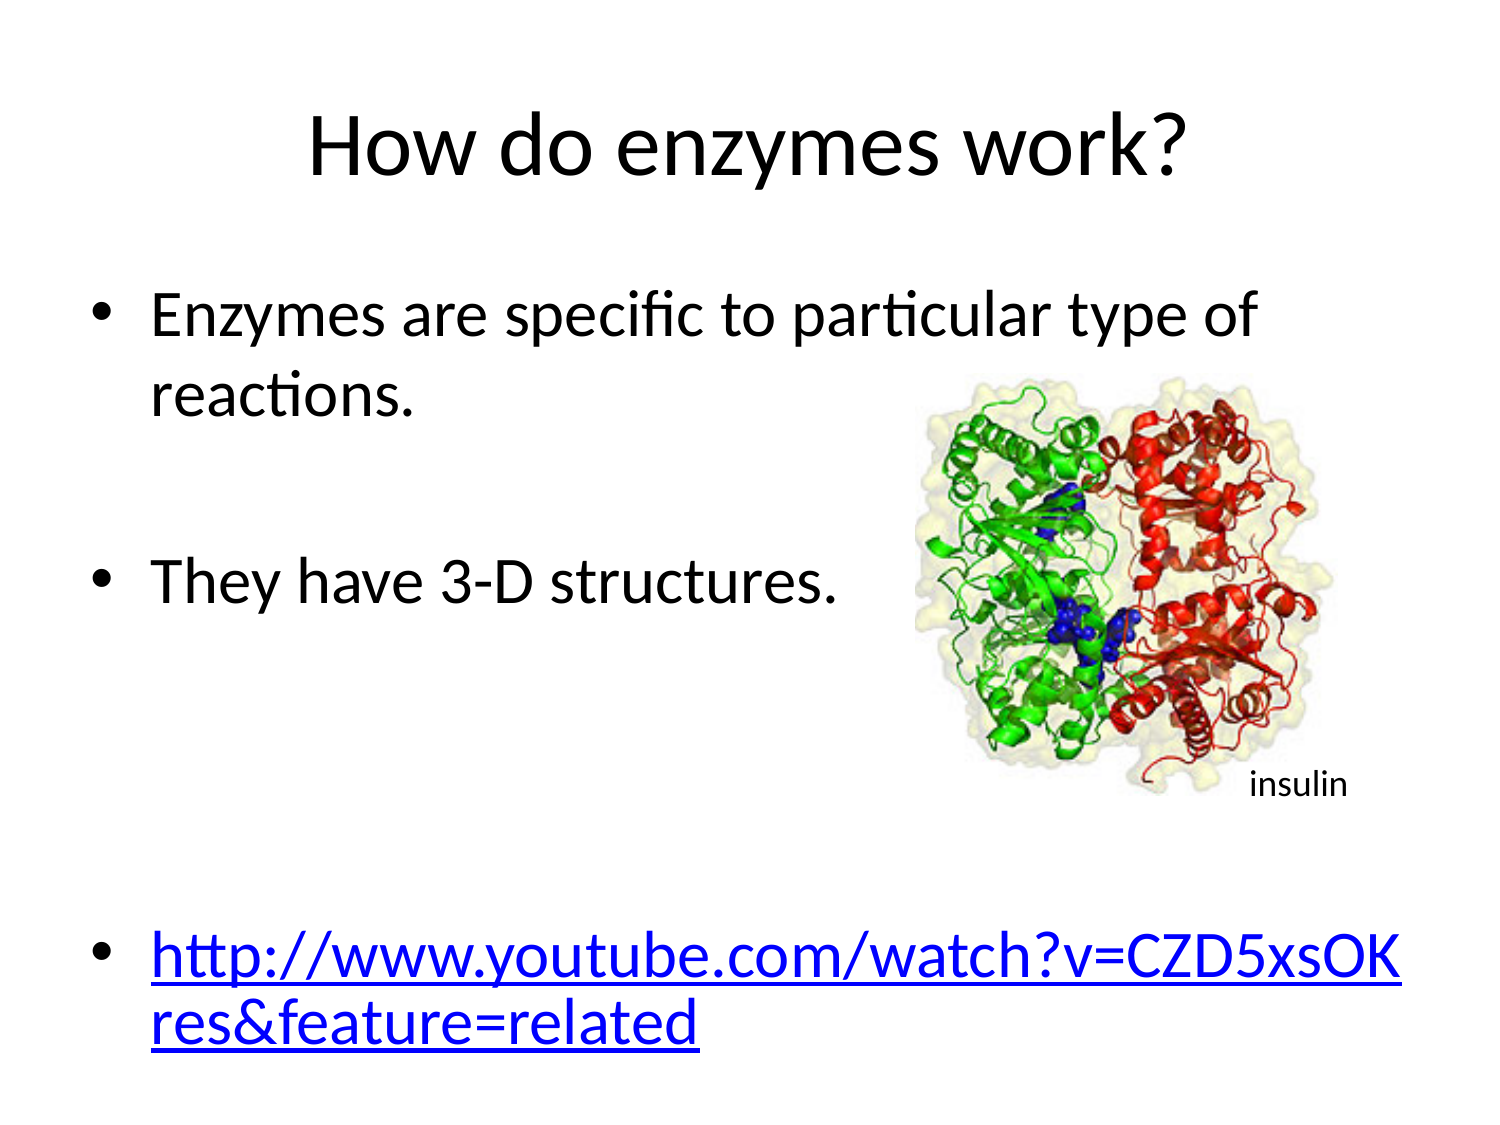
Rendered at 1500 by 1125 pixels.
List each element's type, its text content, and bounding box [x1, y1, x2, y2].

title How do enzymes work? [75, 45, 1425, 233]
picture [915, 373, 1338, 796]
list Enzymes are specific to particular type of reactions. They have 3-D structures. http://www.youtube.com/watch?v=CZD5xsOKres&feature=related [75, 262, 1425, 1005]
text_box insulin [1234, 751, 1469, 812]
